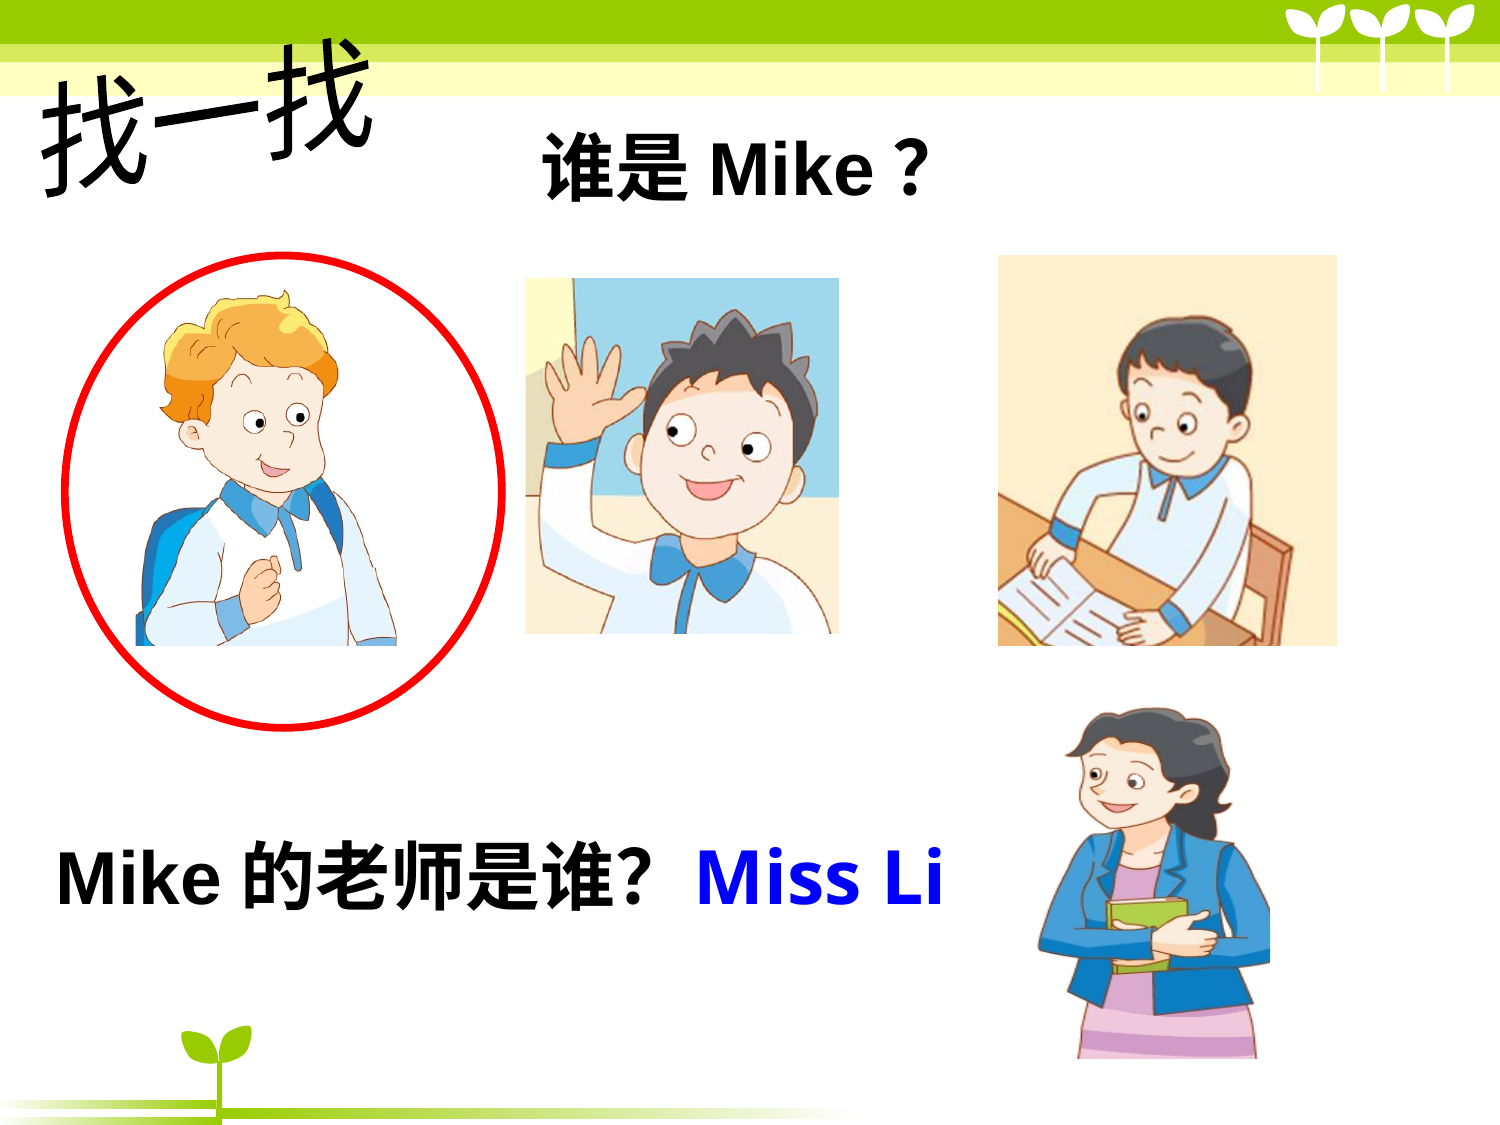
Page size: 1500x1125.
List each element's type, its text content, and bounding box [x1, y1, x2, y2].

text_box Miss Li [679, 822, 1022, 928]
picture [997, 255, 1338, 646]
text_box [170, 255, 396, 289]
picture [1033, 680, 1271, 1059]
picture [525, 278, 840, 634]
text_box Mike的老师是谁？ [41, 822, 679, 928]
text_box 谁是Mike？ [525, 113, 1353, 219]
text_box [64, 297, 502, 728]
picture [135, 290, 405, 646]
